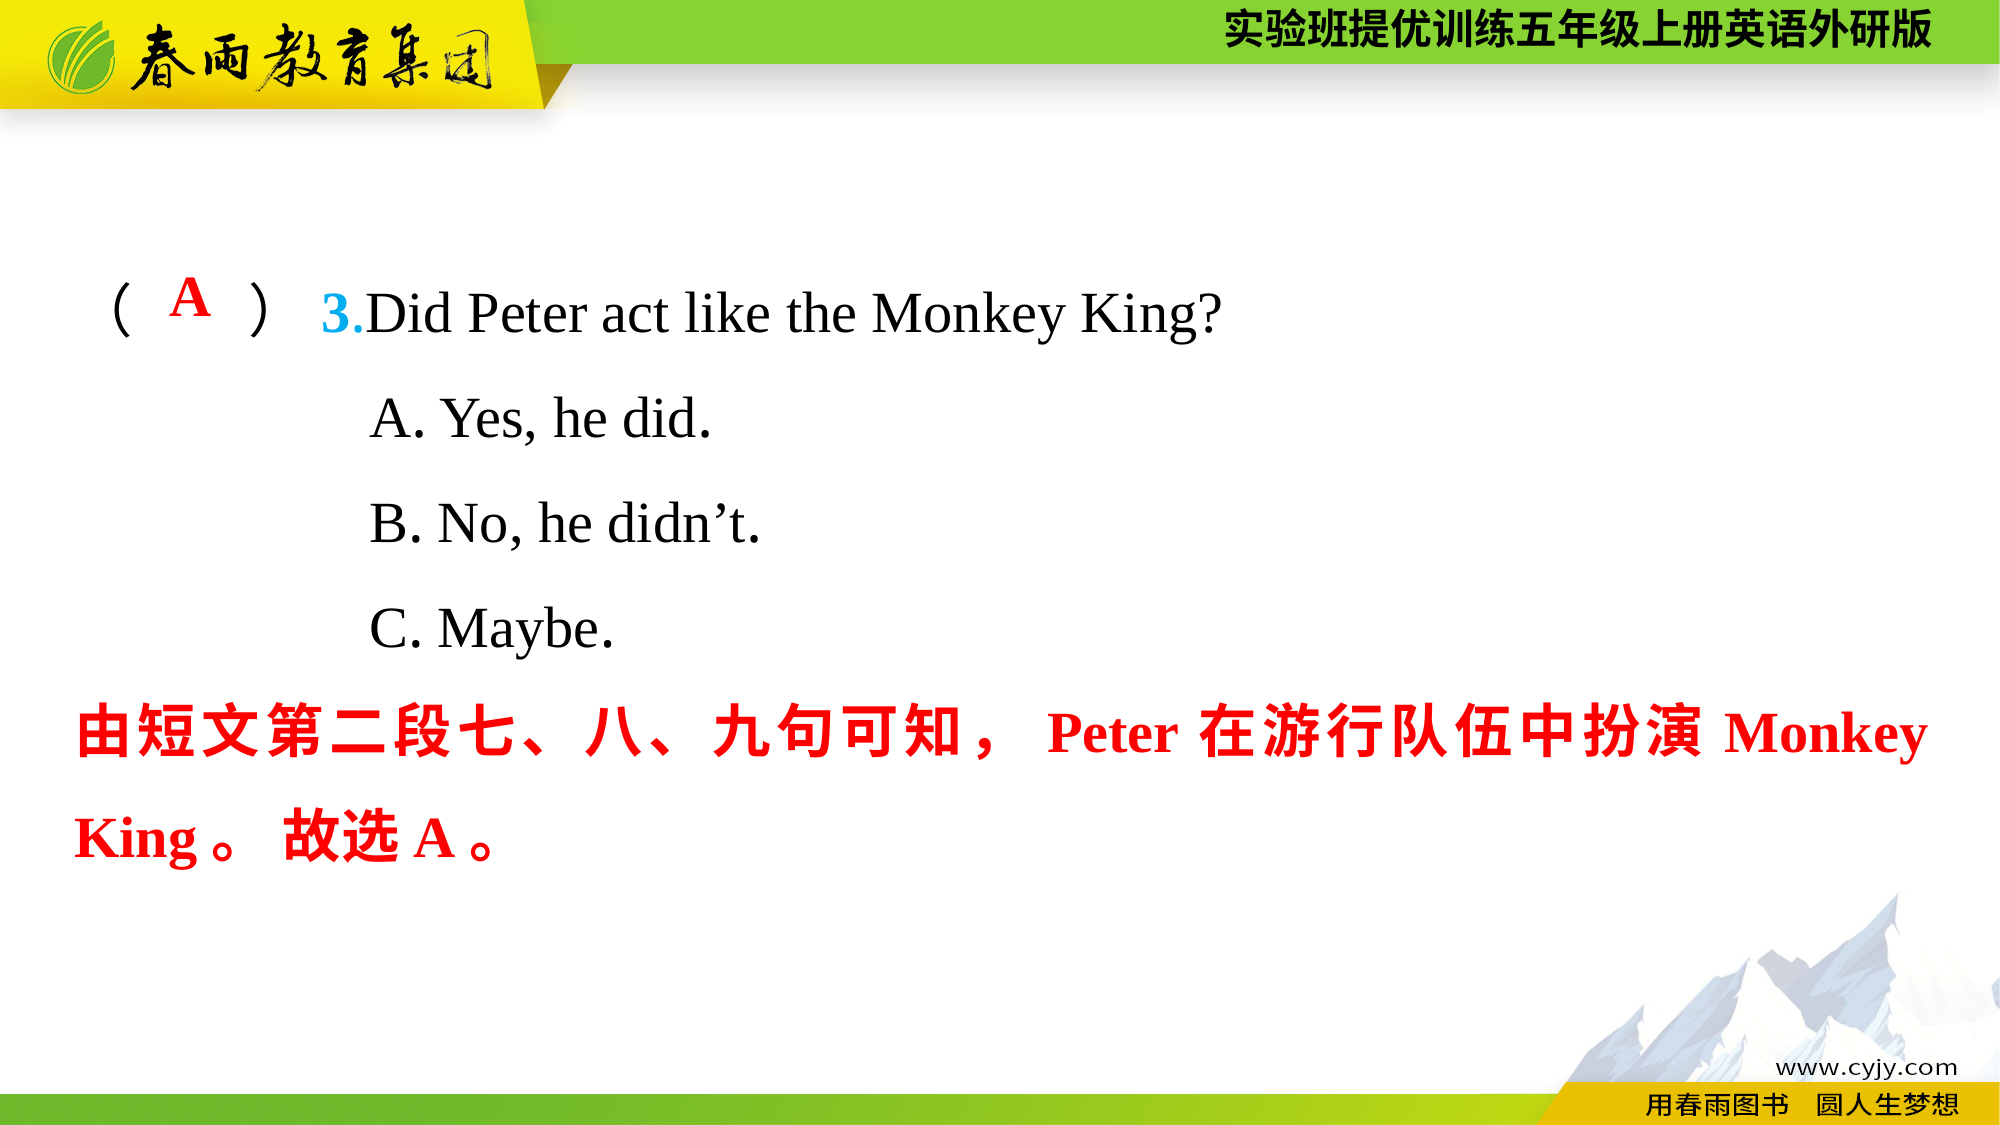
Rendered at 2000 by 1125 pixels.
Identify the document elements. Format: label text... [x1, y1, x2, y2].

list （ ）3.Did Peter act like the Monkey King? A. Yes, he did. B. No, he didn’t. C. Maybe. [59, 231, 1944, 651]
picture [0, 0, 2000, 1125]
text_box A [154, 250, 227, 336]
text_box 由短文第二段七、八、九句可知，Peter在游行队伍中扮演Monkey King。 故选A。 [59, 651, 1944, 877]
